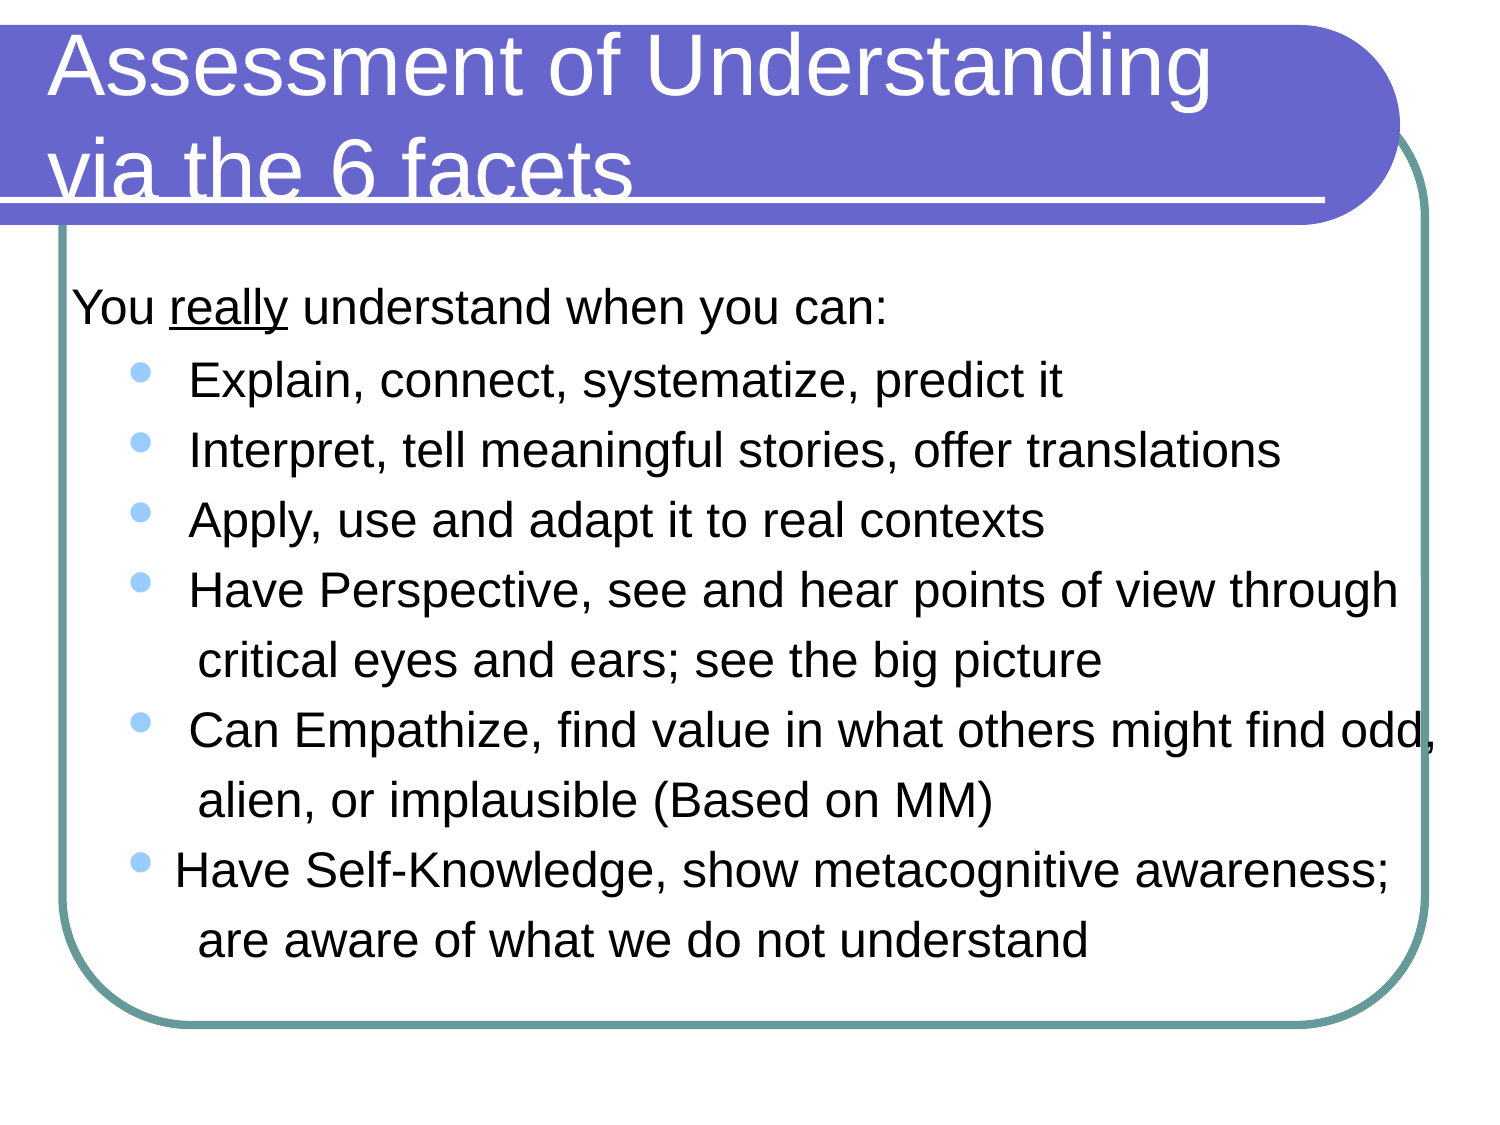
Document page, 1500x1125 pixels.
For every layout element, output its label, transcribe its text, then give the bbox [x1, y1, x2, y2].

title Assessment of Understanding via the 6 facets [31, 37, 1348, 188]
list You really understand when you can: Explain, connect, systematize, predict it Interpret, tell meaningful stories, offer translations Apply, use and adapt it to real contexts Have Perspective, see and hear points of view through critical eyes and ears; see the big picture Can Empathize, find value in what others might find odd, alien, or implausible (Based on MM) Have Self-Knowledge, show metacognitive awareness; are aware of what we do not understand [37, 249, 1500, 988]
